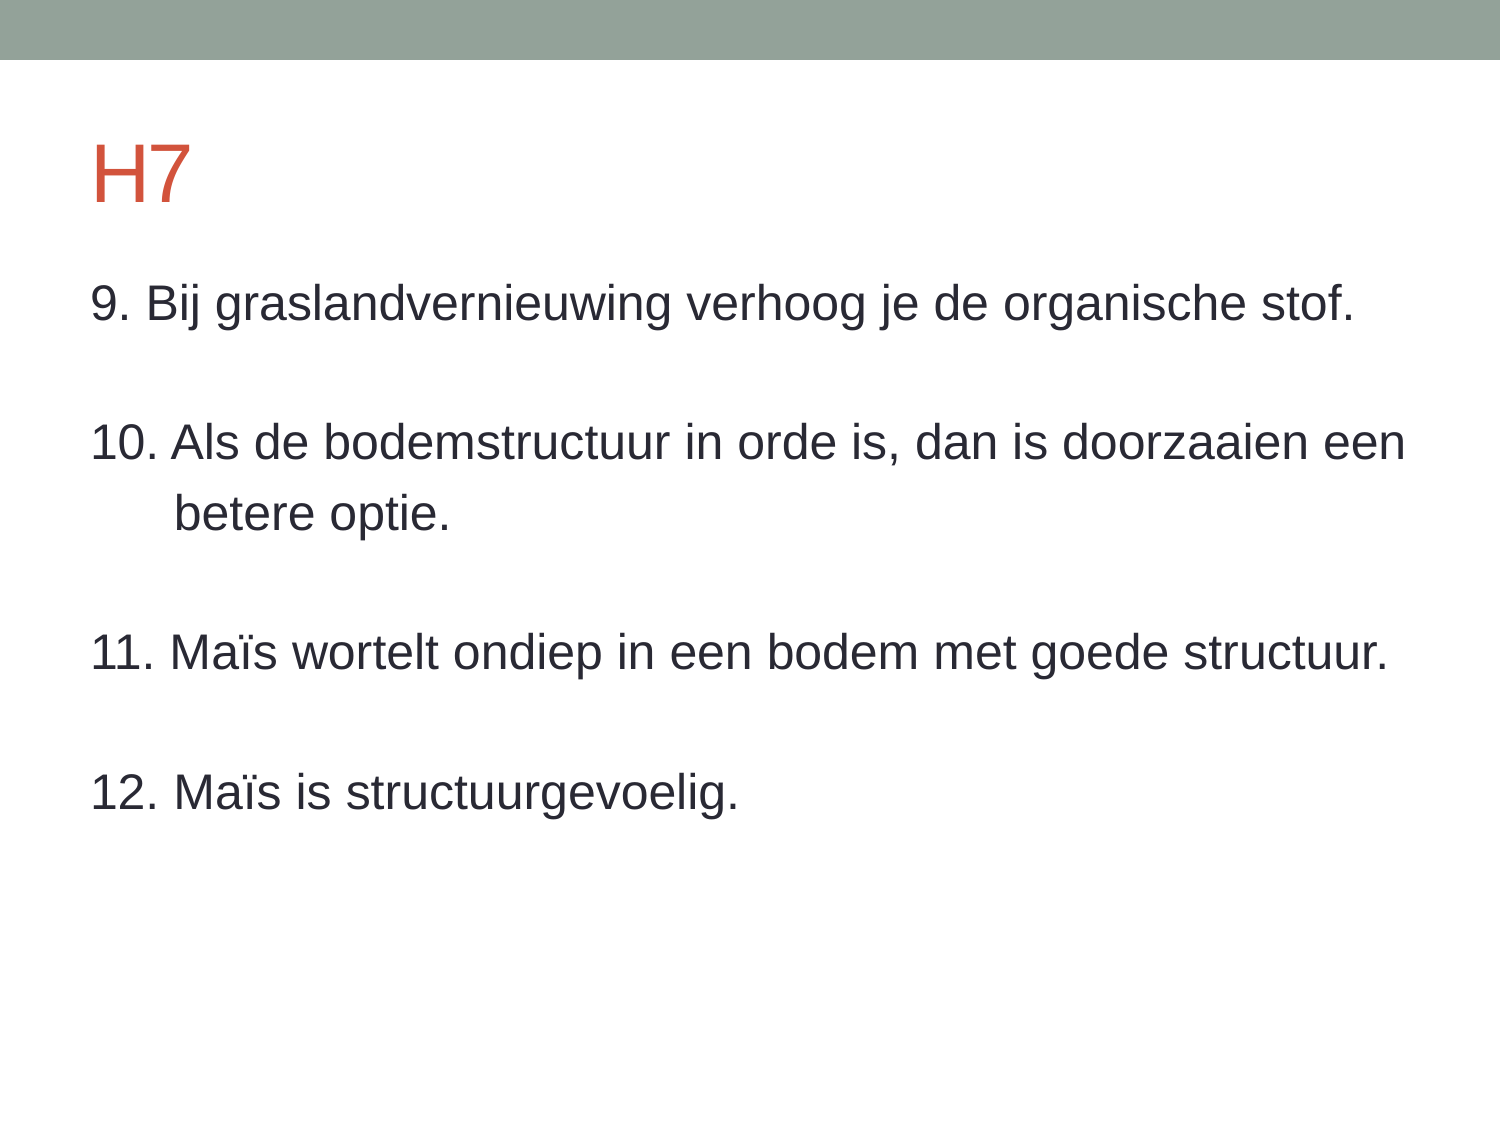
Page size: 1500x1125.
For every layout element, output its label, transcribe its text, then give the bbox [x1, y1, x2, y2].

title H7 [75, 87, 1425, 250]
list 9. Bij graslandvernieuwing verhoog je de organische stof. 10. Als de bodemstructuur in orde is, dan is doorzaaien een betere optie. 11. Maïs wortelt ondiep in een bodem met goede structuur. 12. Maïs is structuurgevoelig. [75, 262, 1425, 1063]
